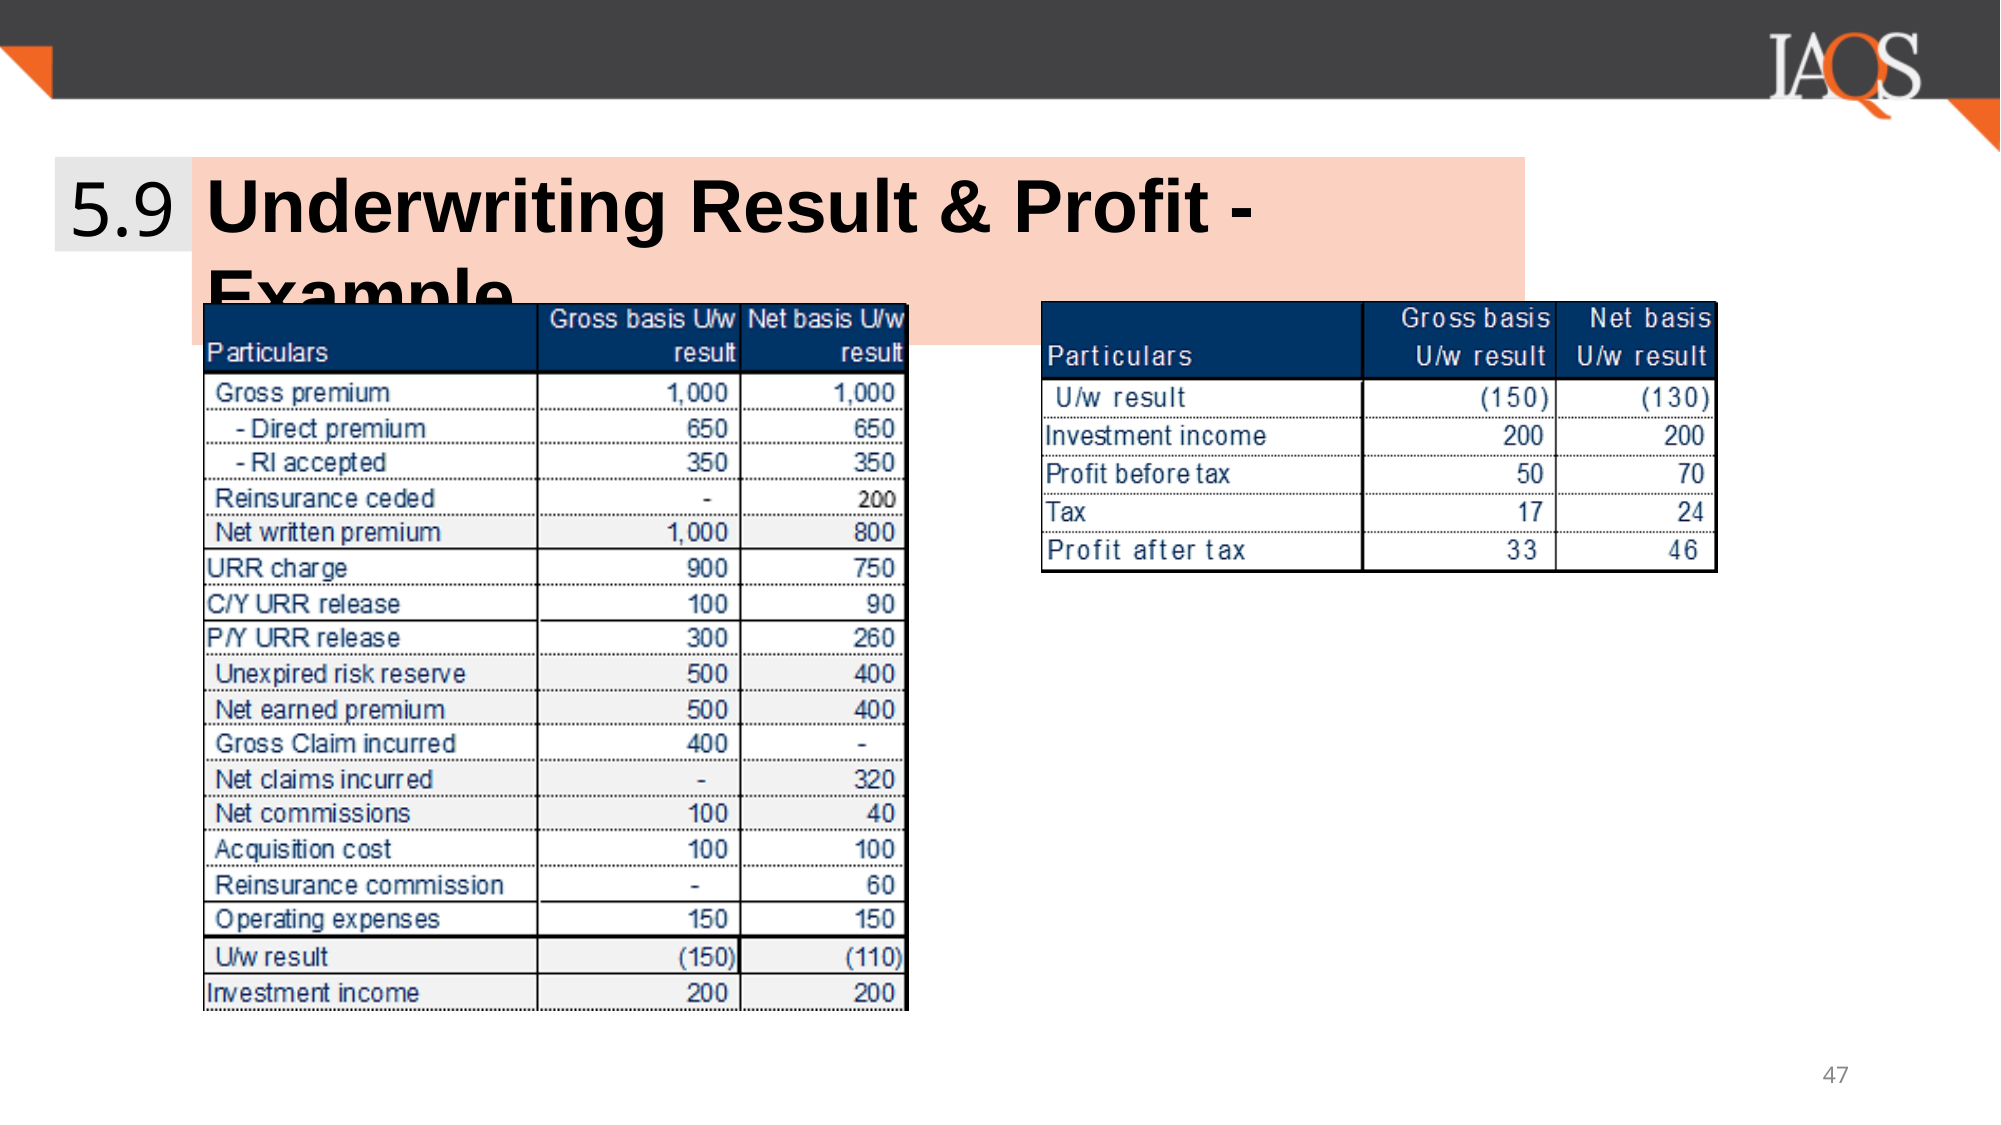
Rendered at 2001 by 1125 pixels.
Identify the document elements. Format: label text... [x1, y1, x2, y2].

picture [0, 0, 2000, 152]
picture [203, 303, 909, 1011]
picture [1041, 300, 1718, 573]
slide_number ‹#› [1820, 1057, 1857, 1125]
title Underwriting Result & Profit - Example [191, 157, 1525, 346]
text_box 5.9 [54, 156, 192, 252]
